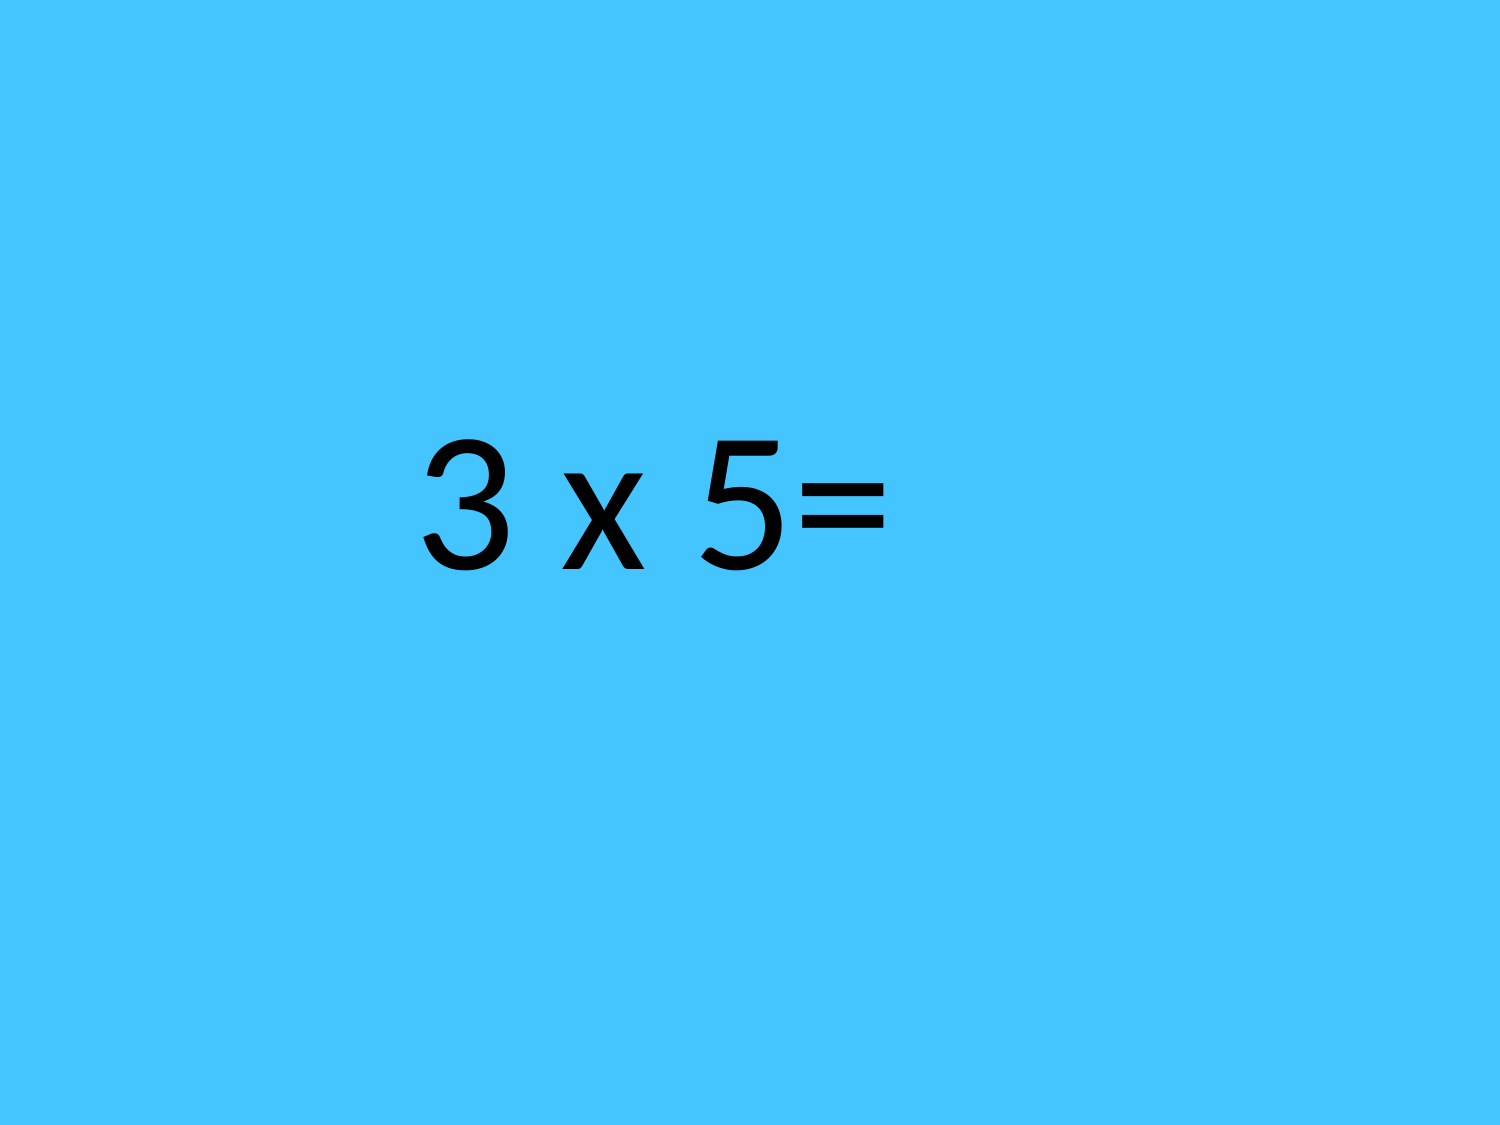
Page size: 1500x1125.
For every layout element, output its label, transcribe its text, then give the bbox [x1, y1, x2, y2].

text_box 3 x 5= [399, 362, 1063, 618]
